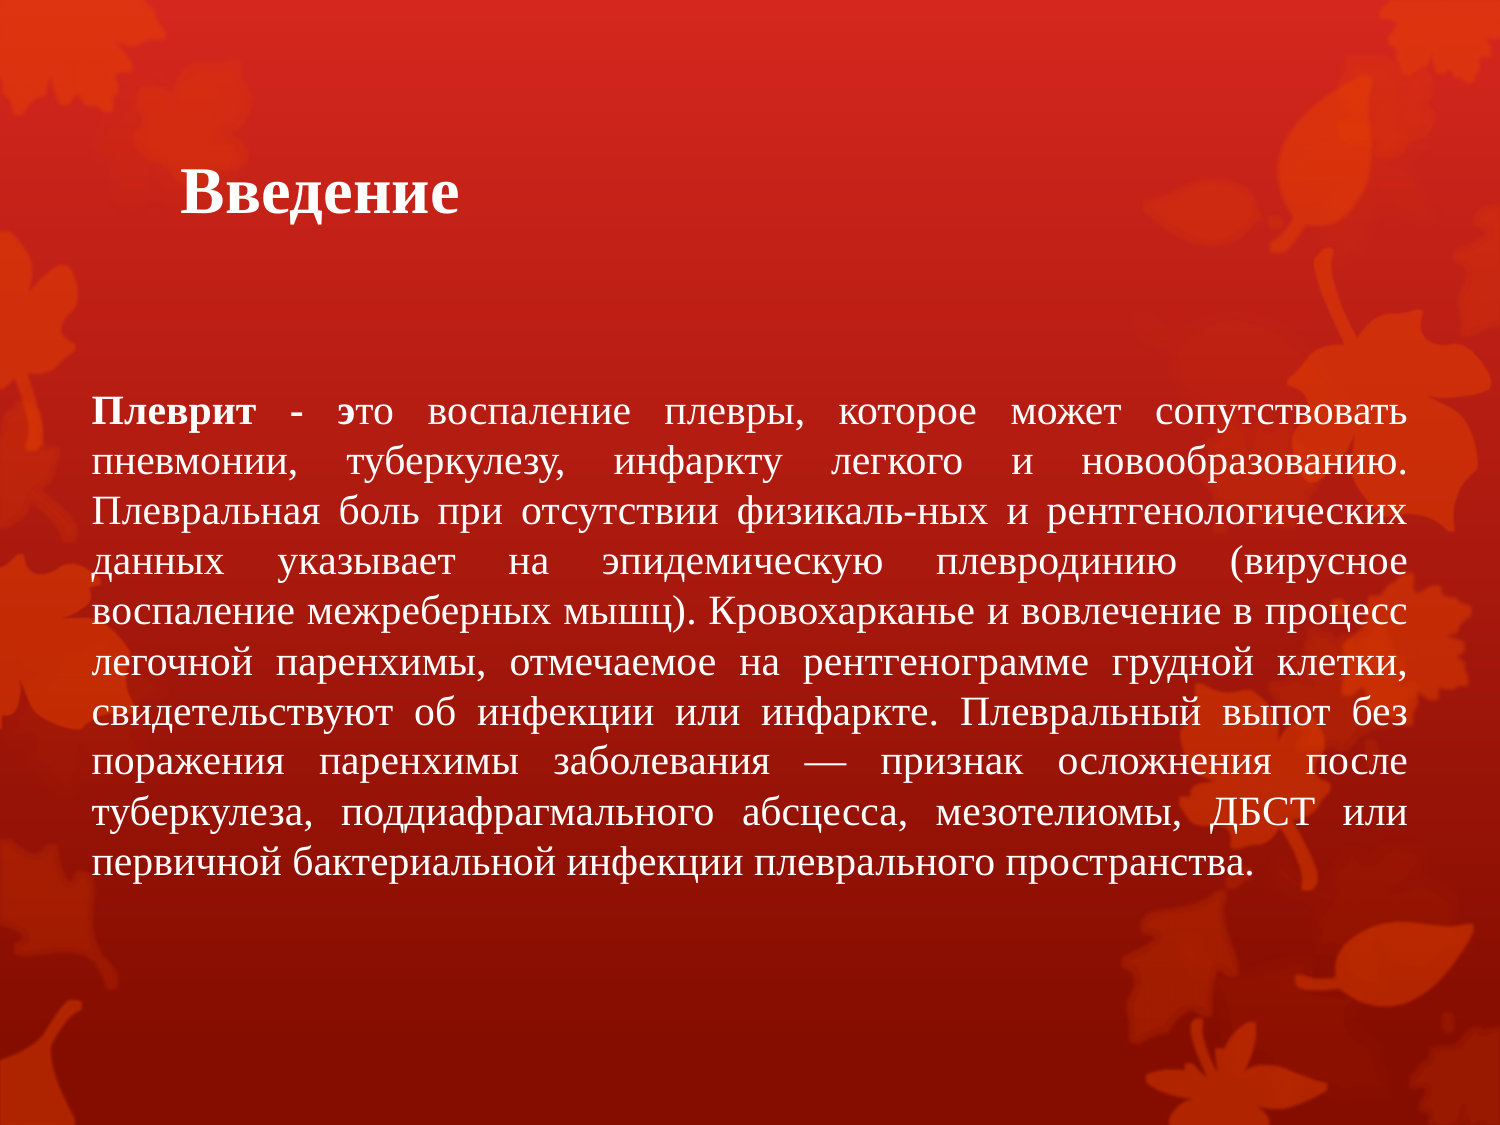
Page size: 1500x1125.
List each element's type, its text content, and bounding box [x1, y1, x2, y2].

title Введение [165, 110, 1335, 263]
list Плеврит - это воспаление плевры, которое может сопутствовать пневмонии, туберкулезу, инфаркту легкого и новообразованию. Плевральная боль при отсутствии физикаль-ных и рентгенологических данных указывает на эпидемическую плевродинию (вирусное воспаление межреберных мышц). Кровохарканье и вовлечение в процесс легочной паренхимы, отмечаемое на рентгенограмме грудной клетки, свидетельствуют об инфекции или инфаркте. Плевральный выпот без поражения паренхимы заболевания — признак осложнения после туберкулеза, поддиафрагмального абсцесса, мезотелиомы, ДБСТ или первичной бактериальной инфекции плеврального пространства. [76, 296, 1424, 1035]
